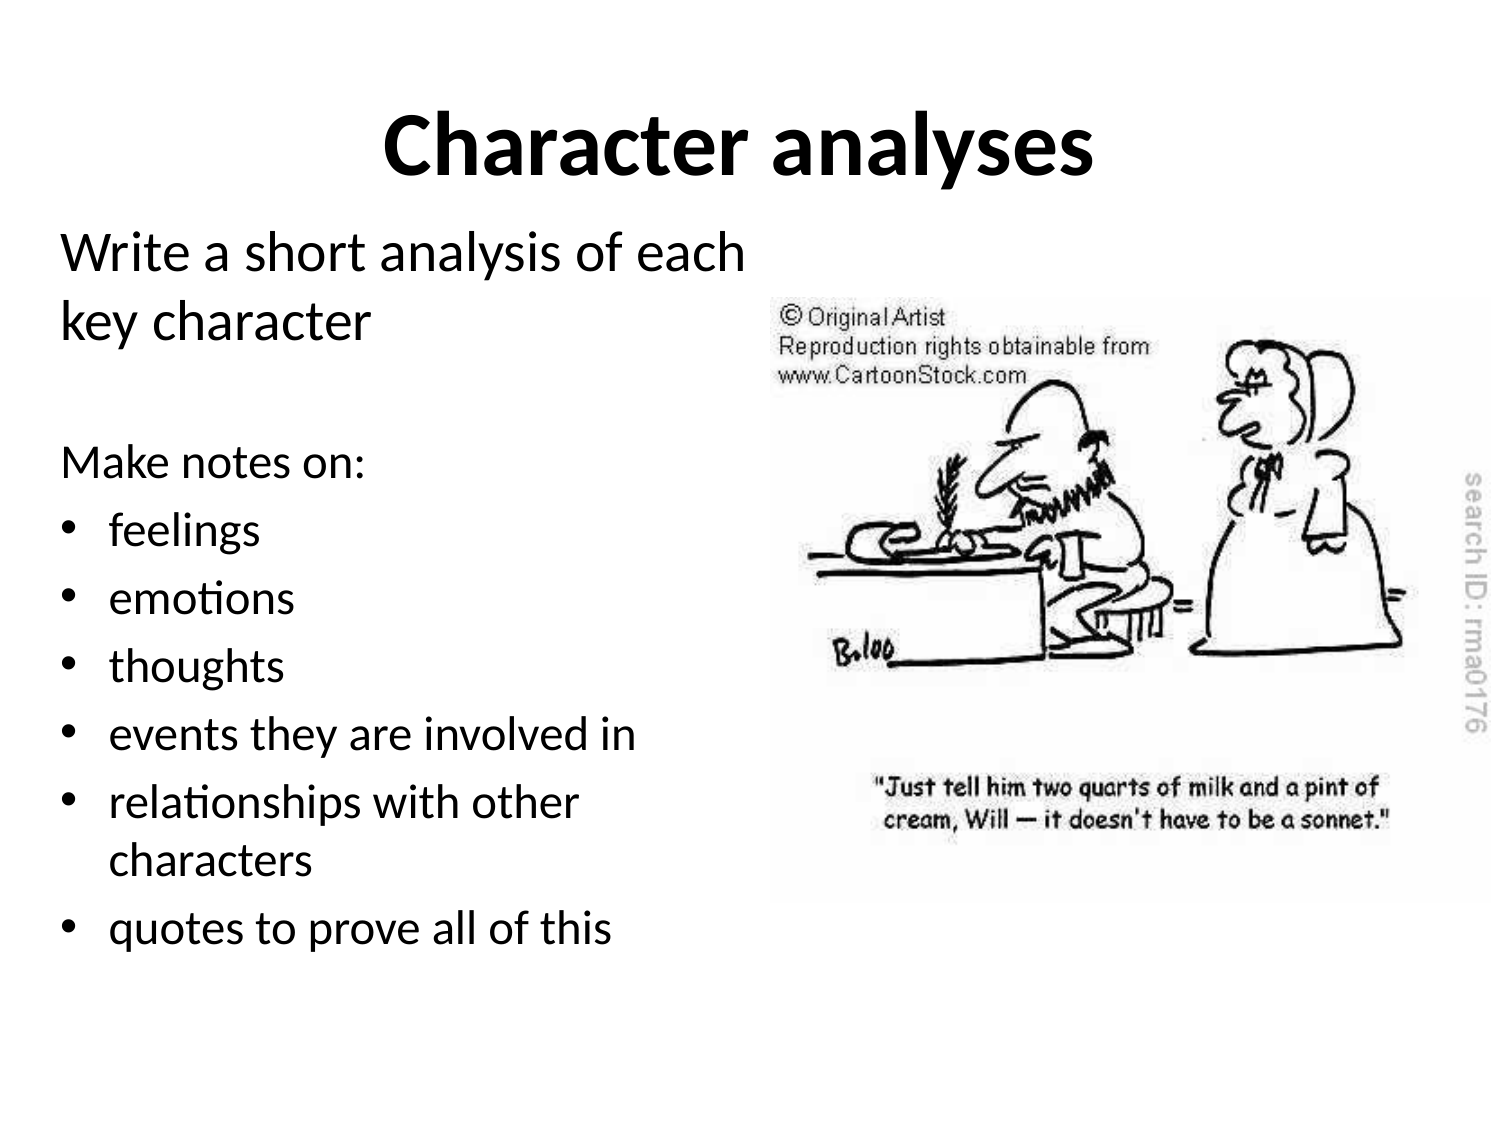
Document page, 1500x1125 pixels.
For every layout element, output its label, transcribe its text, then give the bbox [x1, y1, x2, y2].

picture [769, 296, 1491, 903]
title Character analyses [75, 45, 1425, 233]
list Write a short analysis of each key character Make notes on: feelings emotions thoughts events they are involved in relationships with other characters quotes to prove all of this [45, 205, 771, 974]
